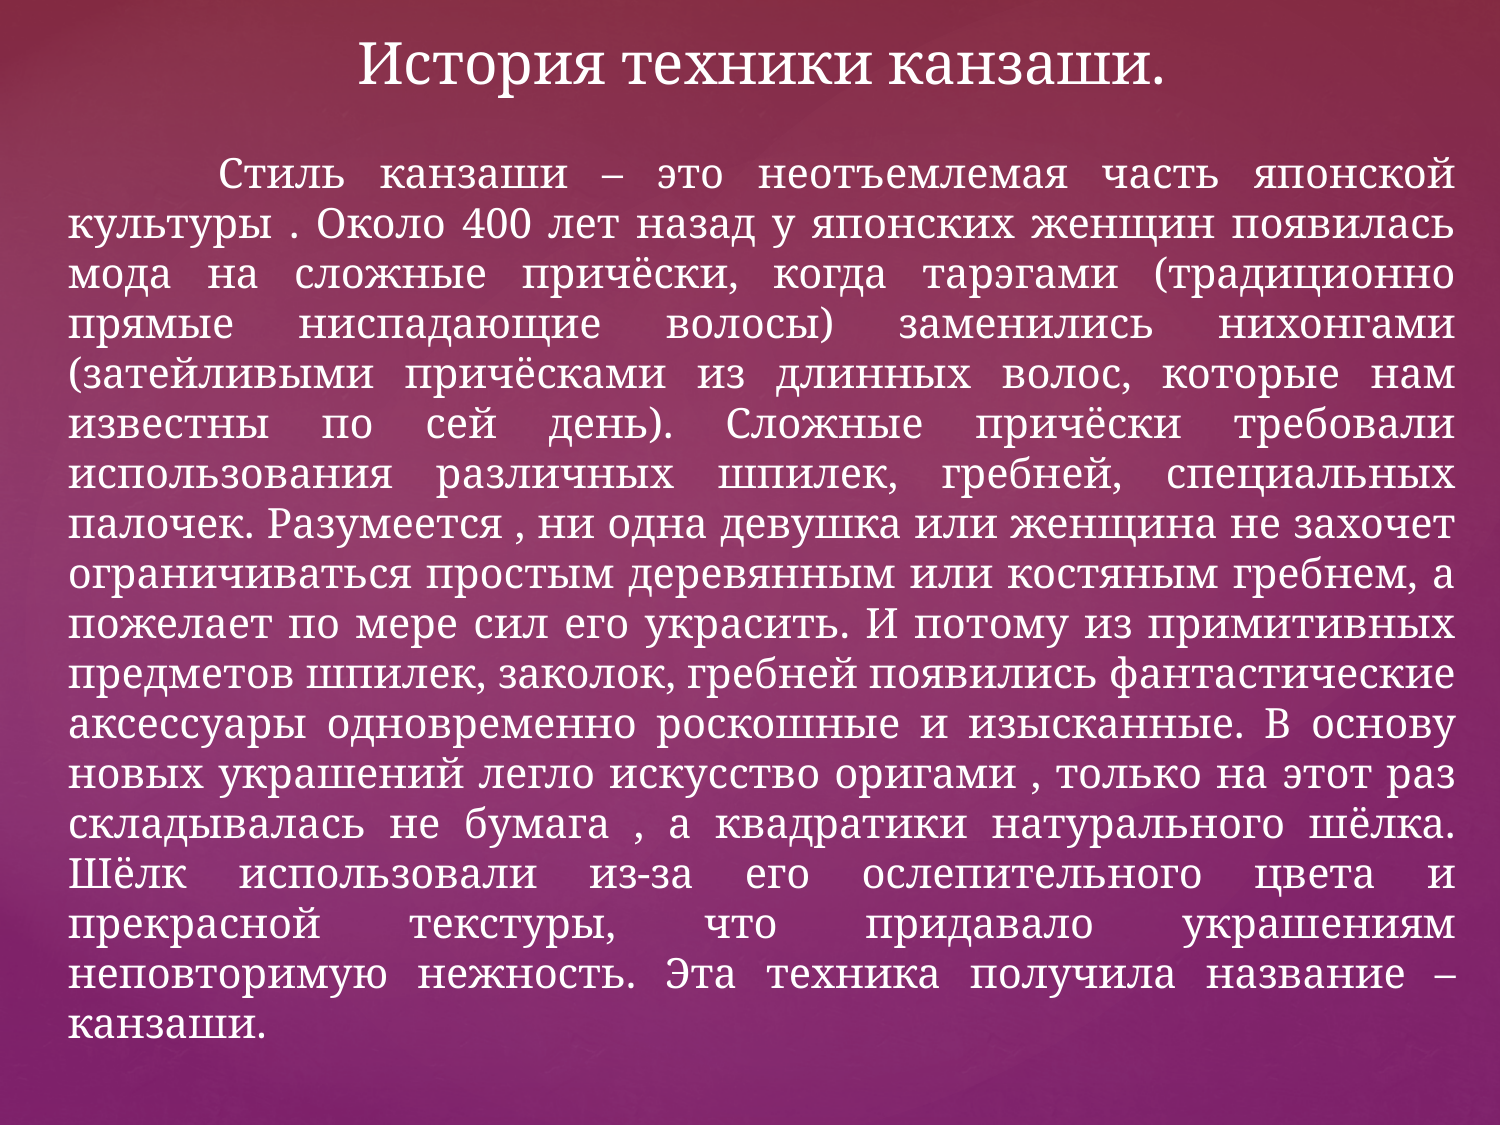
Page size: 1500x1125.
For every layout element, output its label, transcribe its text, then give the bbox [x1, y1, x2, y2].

text_box История техники канзаши. Стиль канзаши – это неотъемлемая часть японской культуры . Около 400 лет назад у японских женщин появилась мода на сложные причёски, когда тарэгами (традиционно прямые ниспадающие волосы) заменились нихонгами (затейливыми причёсками из длинных волос, которые нам известны по сей день). Сложные причёски требовали использования различных шпилек, гребней, специальных палочек. Разумеется , ни одна девушка или женщина не захочет ограничиваться простым деревянным или костяным гребнем, а пожелает по мере сил его украсить. И потому из примитивных предметов шпилек, заколок, гребней появились фантастические аксессуары одновременно роскошные и изысканные. В основу новых украшений легло искусство оригами , только на этот раз складывалась не бумага , а квадратики натурального шёлка. Шёлк использовали из-за его ослепительного цвета и прекрасной текстуры, что придавало украшениям неповторимую нежность. Эта техника получила название – канзаши. [53, 19, 1471, 1055]
